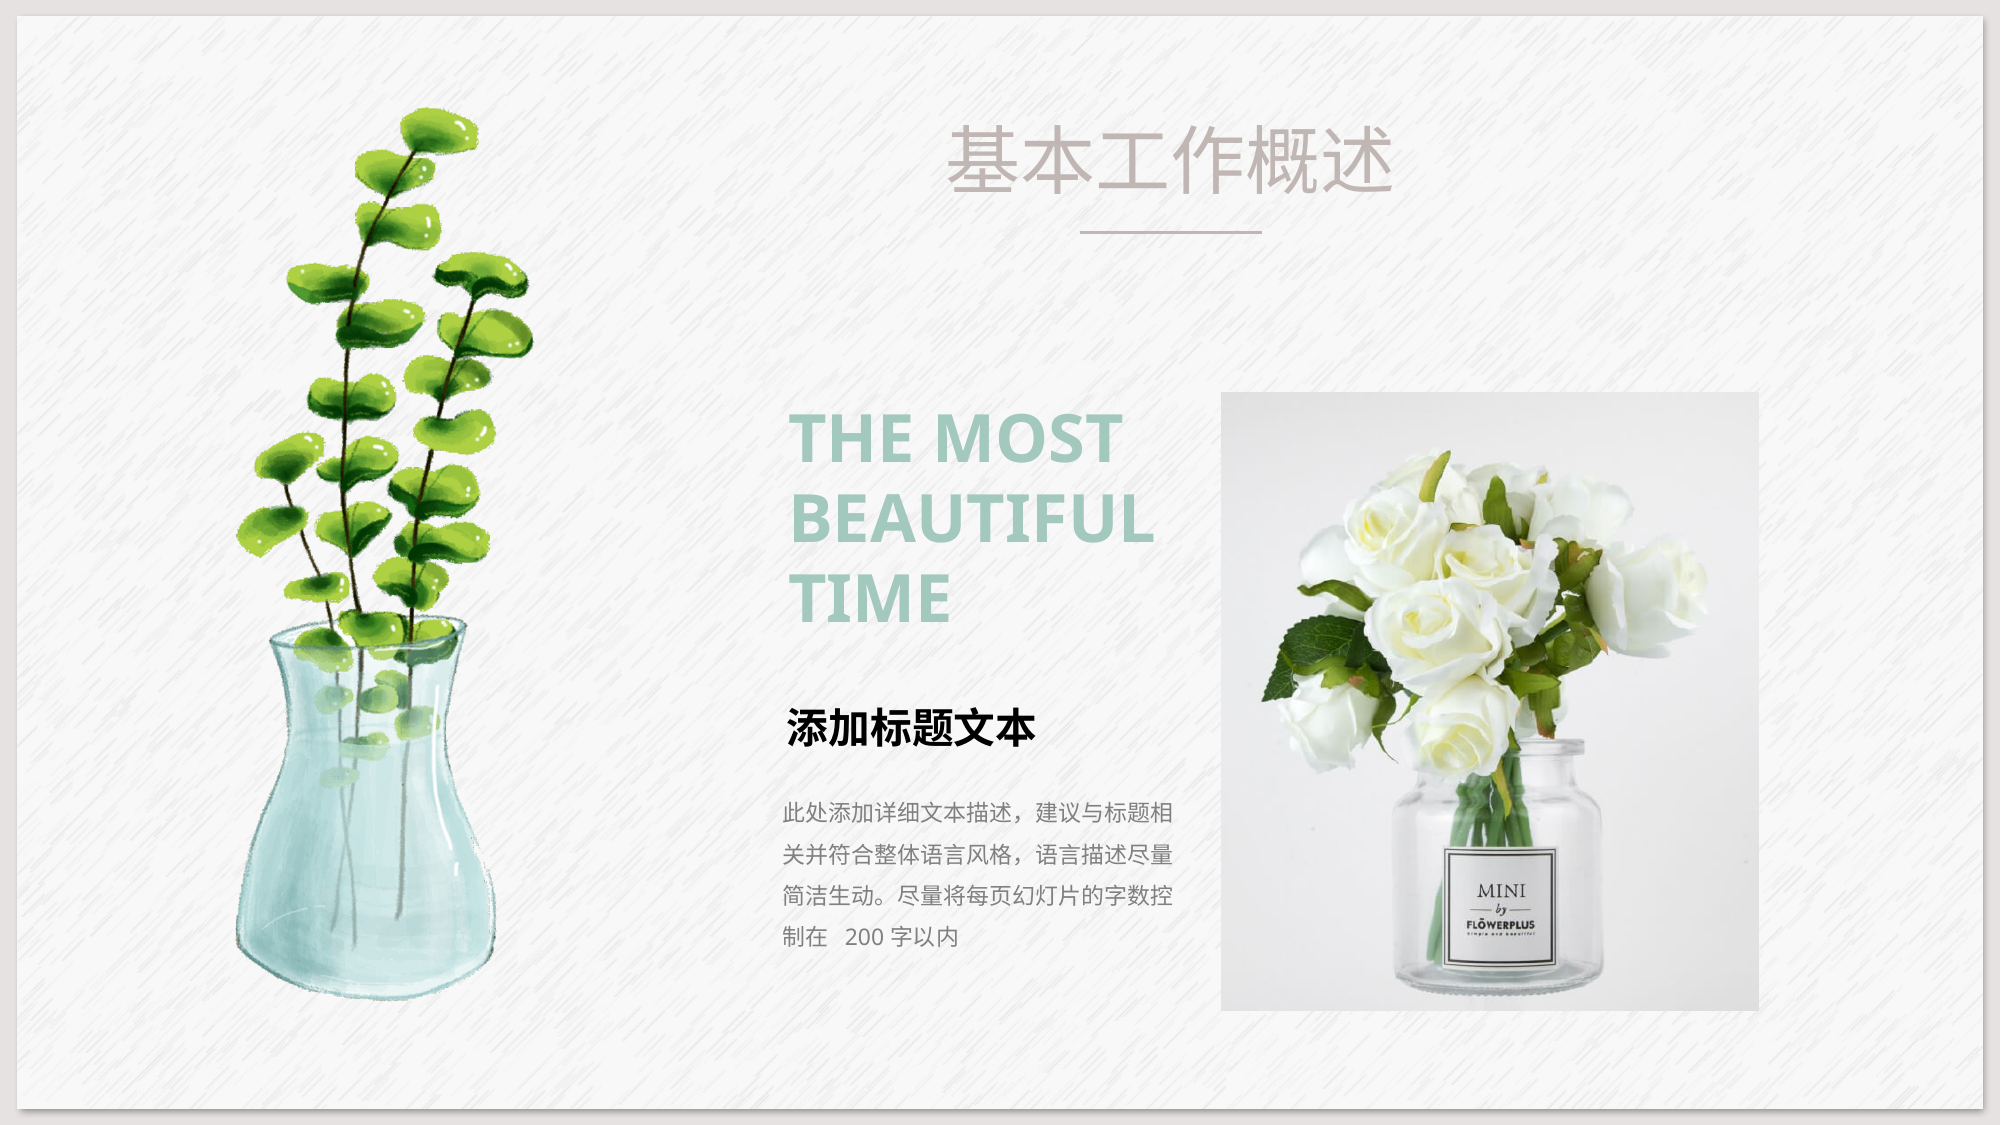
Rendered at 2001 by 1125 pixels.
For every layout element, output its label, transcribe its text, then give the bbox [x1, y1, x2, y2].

text_box THE MOST BEAUTIFUL TIME [773, 388, 1190, 644]
picture [214, 94, 558, 1018]
text_box 基本工作概述 [864, 105, 1478, 212]
text_box 此处添加详细文本描述，建议与标题相关并符合整体语言风格，语言描述尽量简洁生动。尽量将每页幻灯片的字数控制在 200字以内 [768, 777, 1197, 958]
text_box 添加标题文本 [771, 694, 1053, 760]
picture [1221, 392, 1759, 1011]
